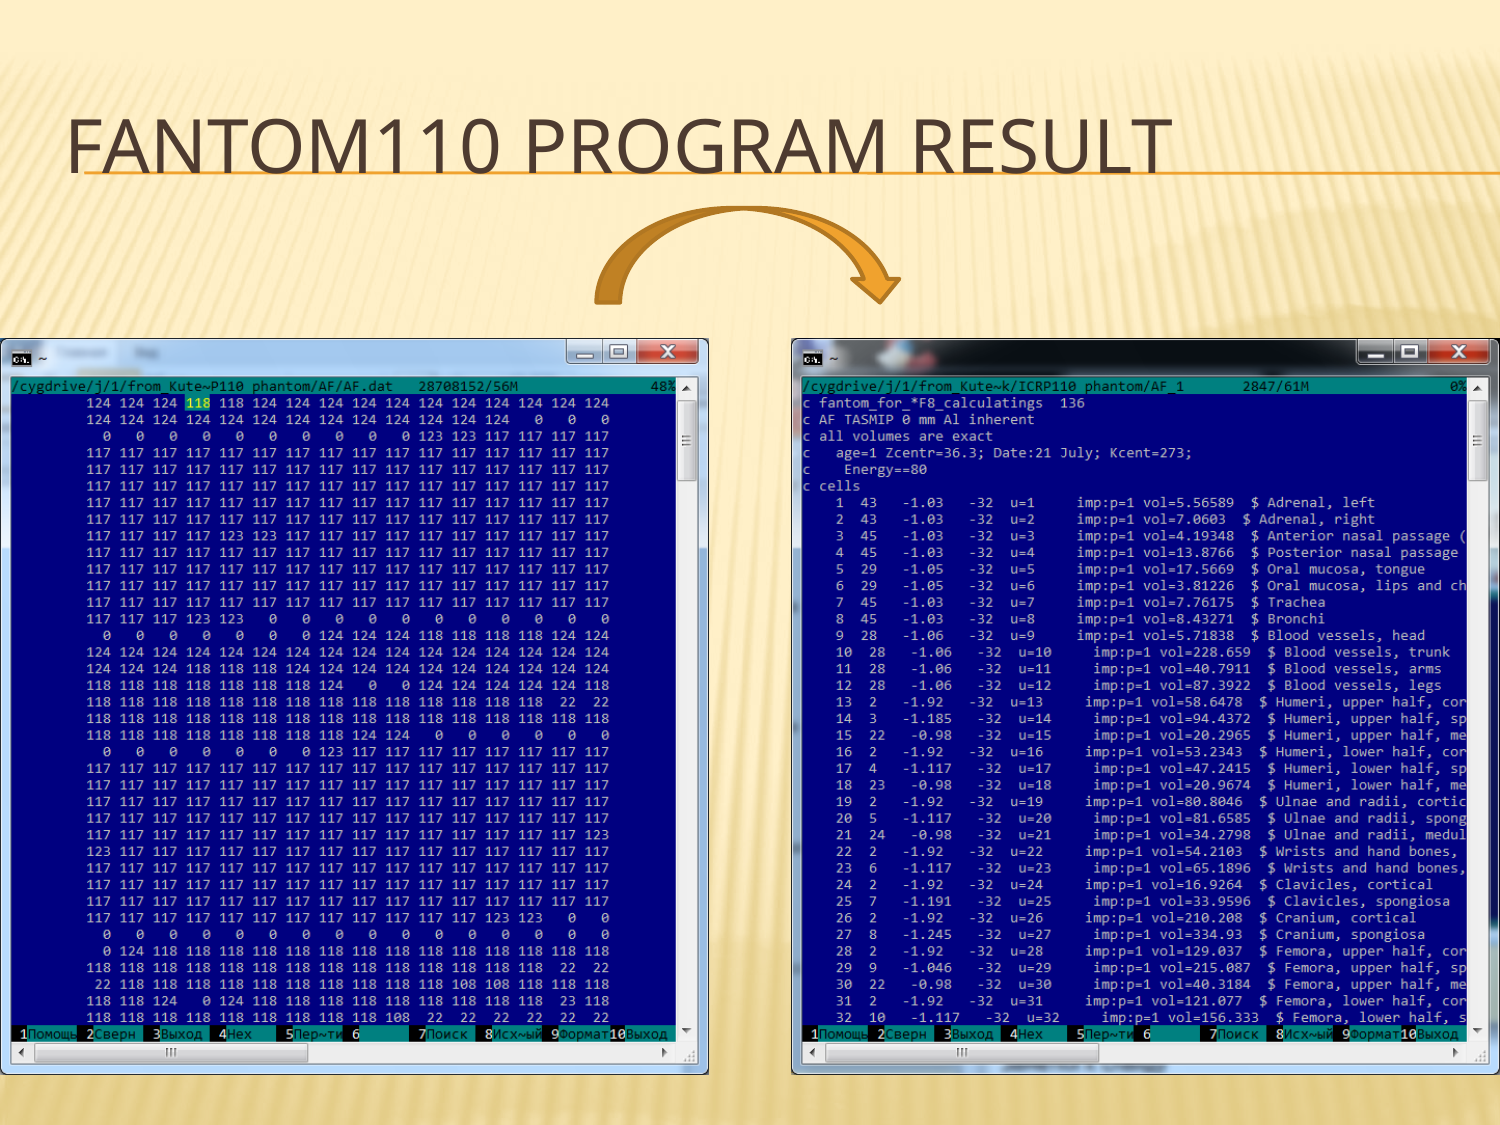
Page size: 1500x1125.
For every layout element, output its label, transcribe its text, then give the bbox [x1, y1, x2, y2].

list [0, 337, 709, 1075]
title FANTOM110 PROGRAM RESULT [50, 75, 1475, 213]
text_box [594, 205, 902, 305]
picture [790, 337, 1500, 1075]
